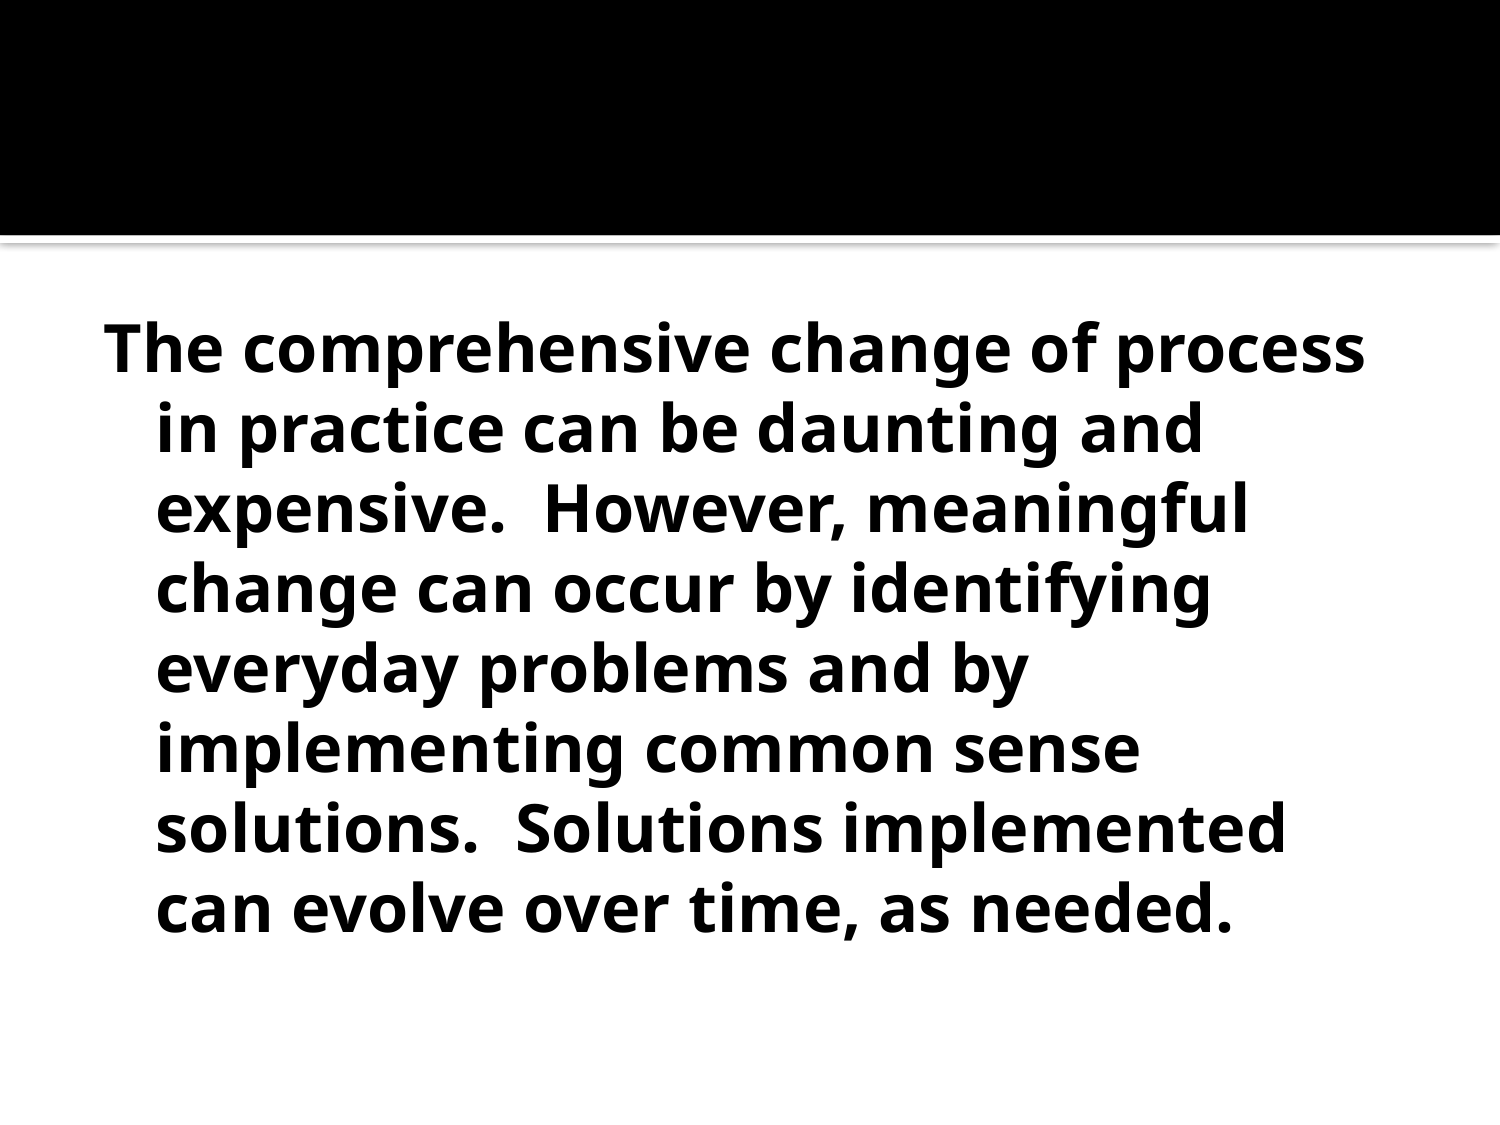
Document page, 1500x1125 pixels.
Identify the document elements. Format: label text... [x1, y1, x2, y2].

list The comprehensive change of process in practice can be daunting and expensive. However, meaningful change can occur by identifying everyday problems and by implementing common sense solutions. Solutions implemented can evolve over time, as needed. [74, 290, 1426, 1051]
